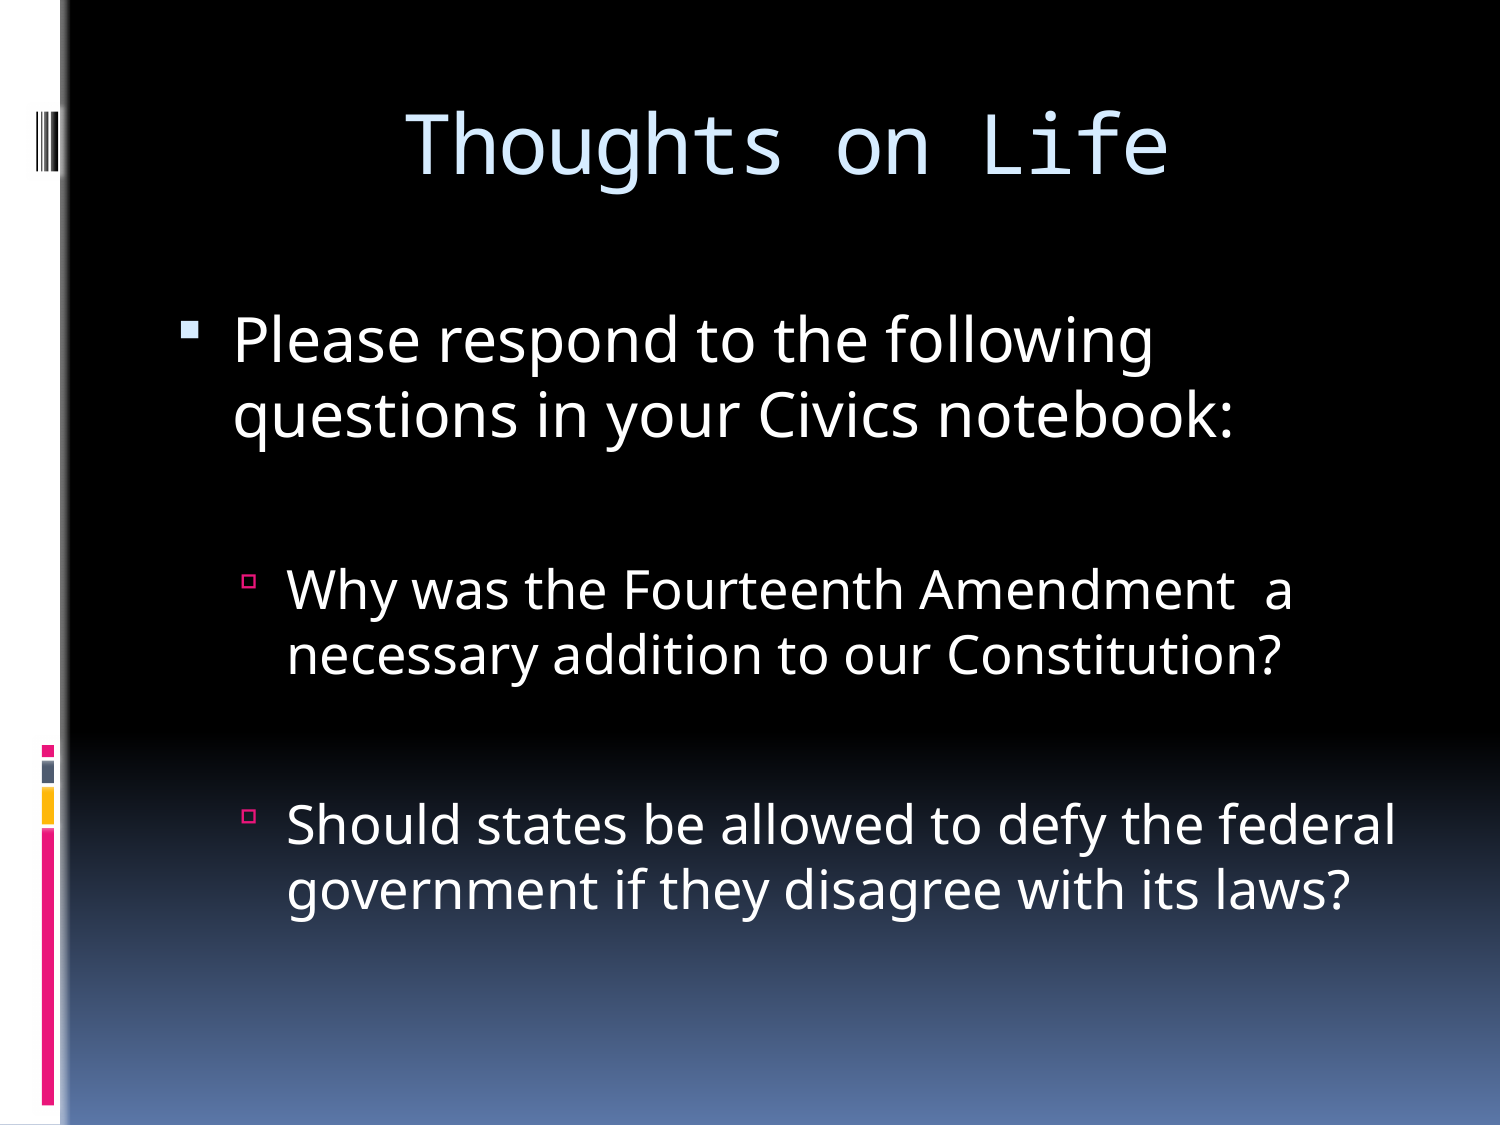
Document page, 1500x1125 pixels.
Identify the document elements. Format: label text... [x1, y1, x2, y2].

list Please respond to the following questions in your Civics notebook: Why was the Fourteenth Amendment a necessary addition to our Constitution? Should states be allowed to defy the federal government if they disagree with its laws? [150, 292, 1425, 1043]
title Thoughts on Life [150, 83, 1425, 234]
